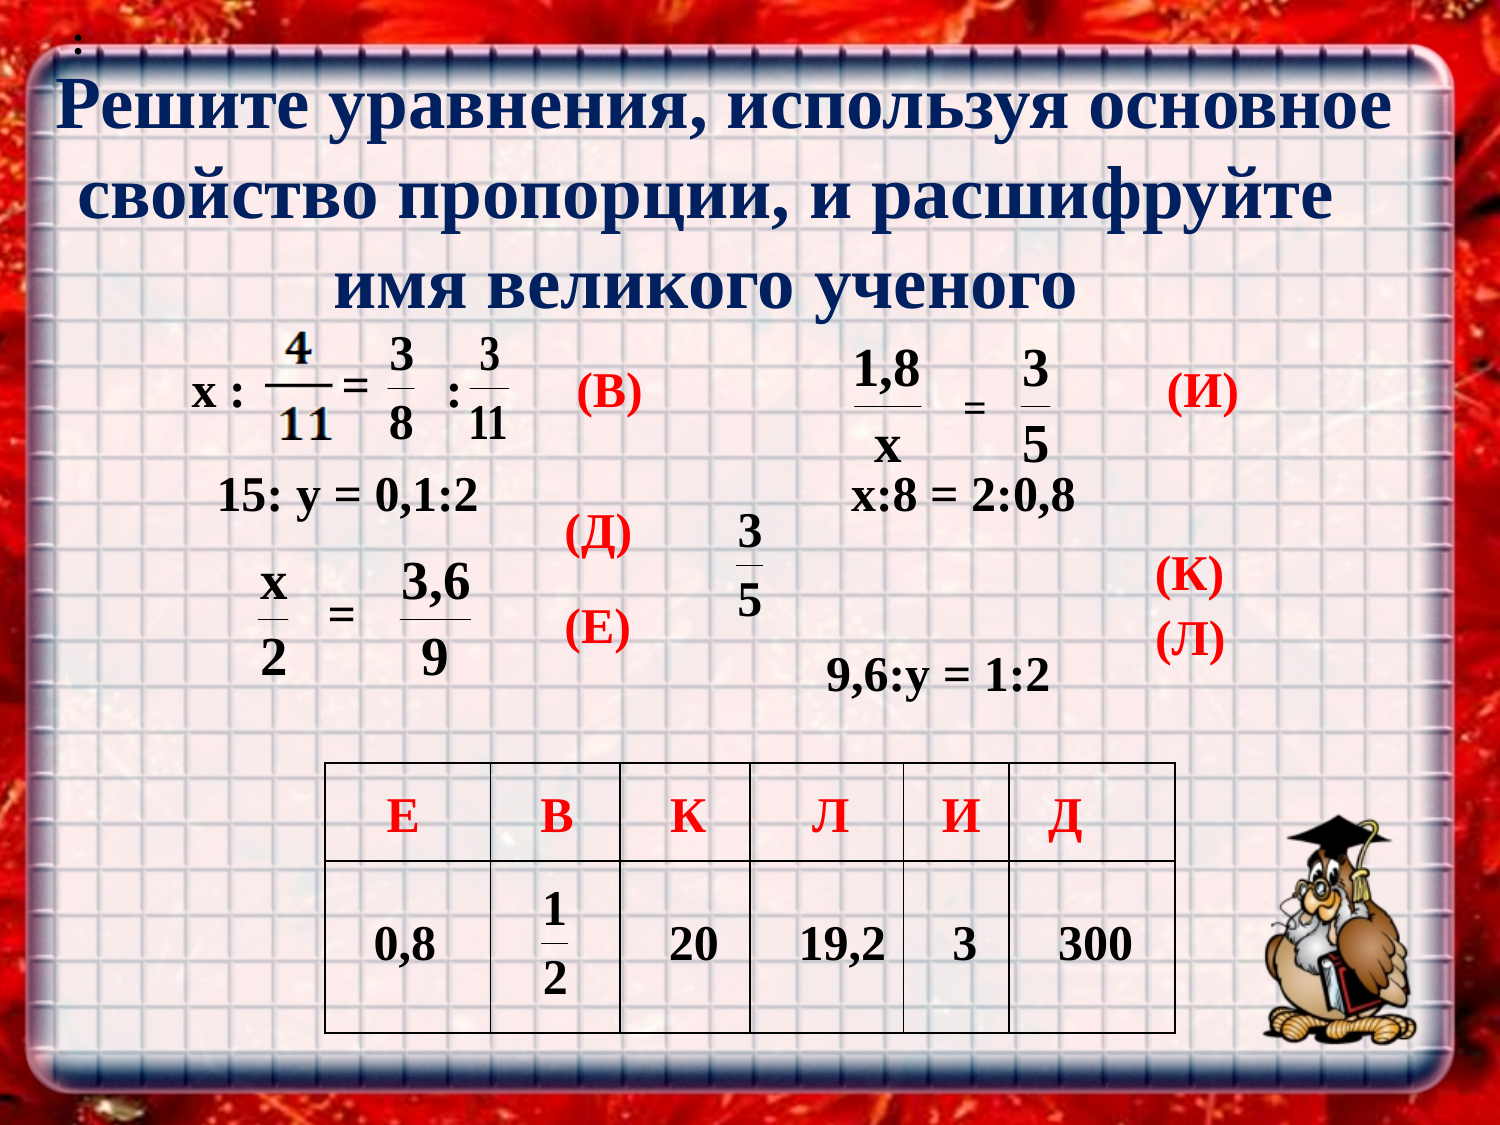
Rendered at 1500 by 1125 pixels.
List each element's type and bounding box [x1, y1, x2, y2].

text_box [253, 550, 294, 682]
text_box [466, 325, 514, 446]
picture [0, 0, 1500, 1125]
text_box [1016, 337, 1056, 469]
text_box [731, 502, 768, 623]
text_box [849, 337, 926, 469]
text_box [537, 881, 573, 1001]
text_box [383, 326, 420, 446]
text_box [395, 550, 477, 682]
